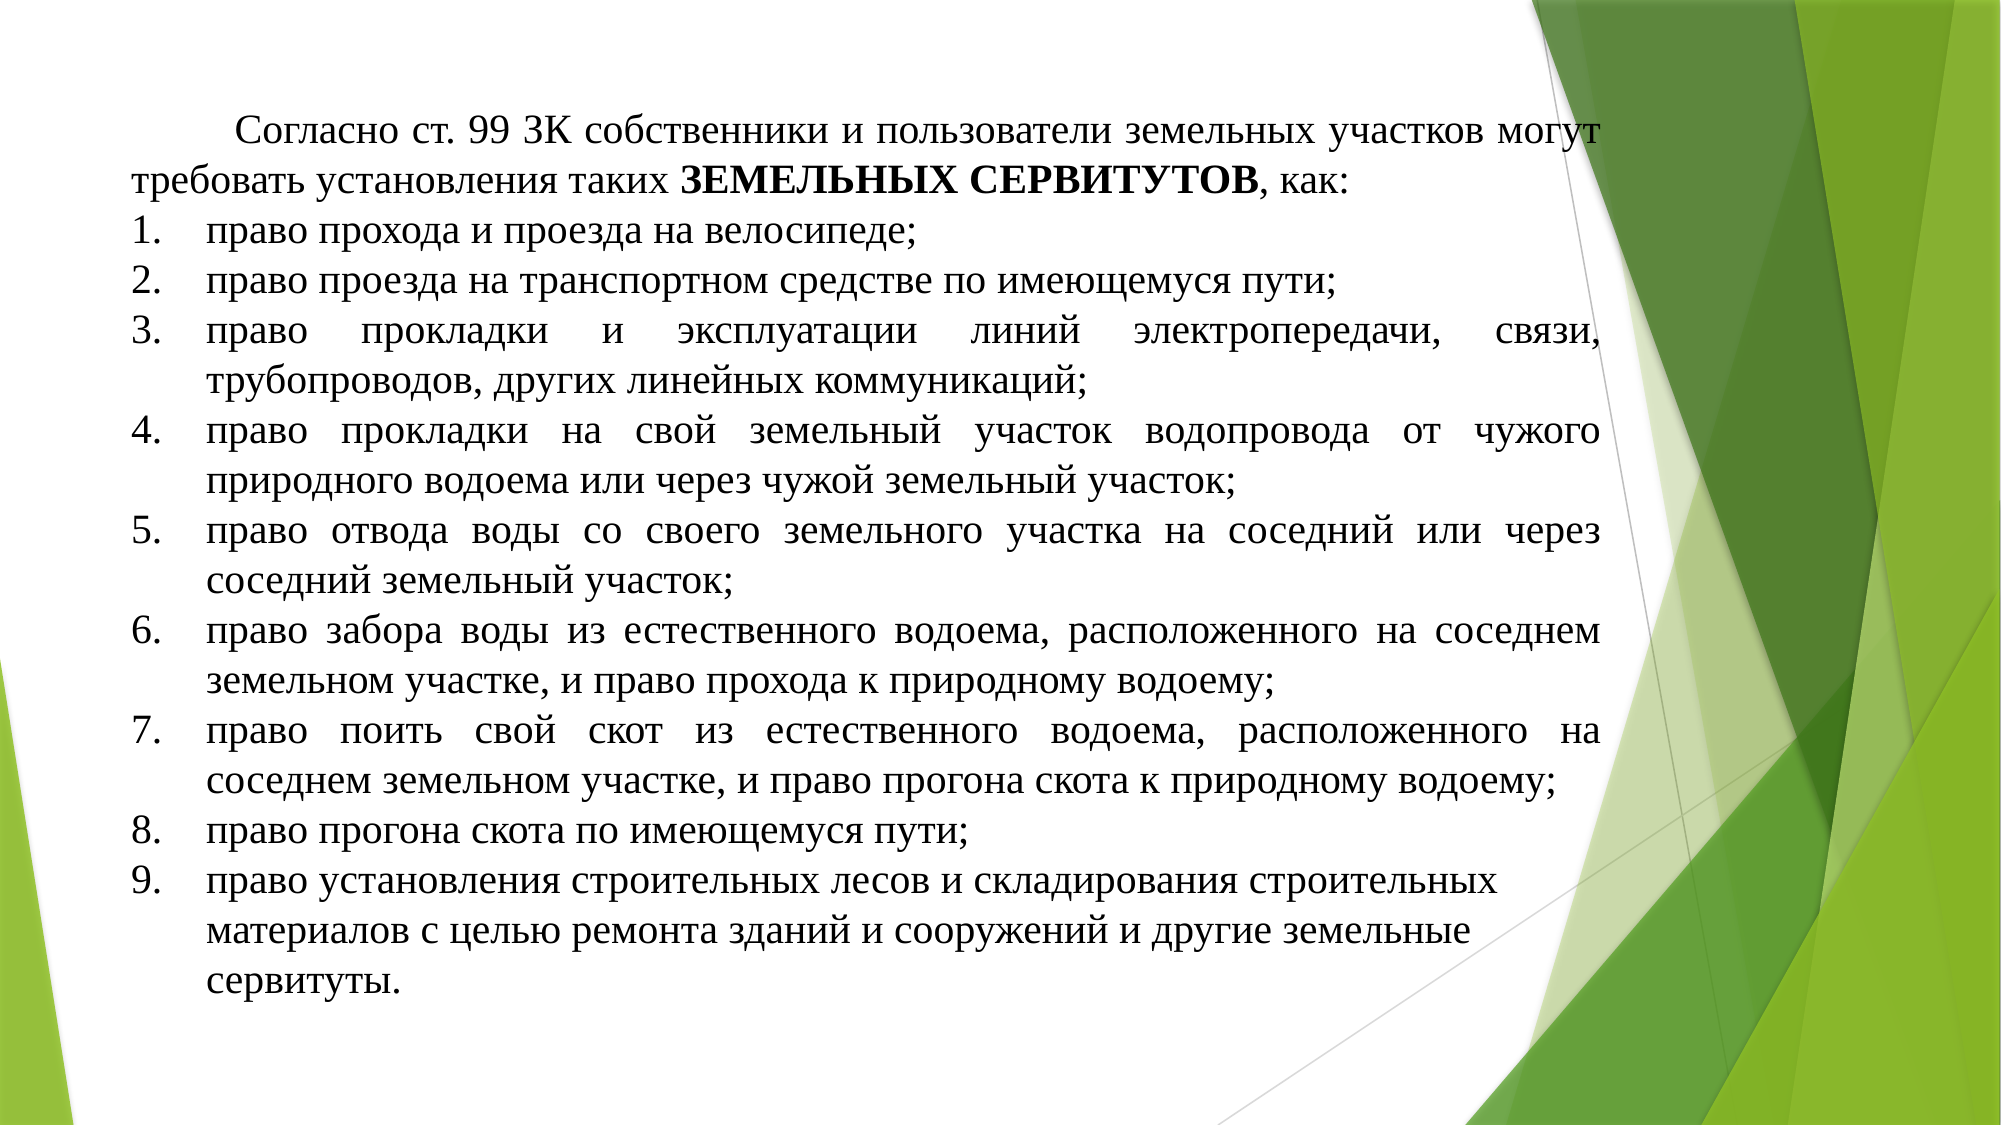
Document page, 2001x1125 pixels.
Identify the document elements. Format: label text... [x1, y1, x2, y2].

text_box Согласно ст. 99 ЗК собственники и пользователи земельных участков могут требовать установления таких ЗЕМЕЛЬНЫХ СЕРВИТУТОВ, как: право прохода и проезда на велосипеде; право проезда на транспортном средстве по имеющемуся пути; право прокладки и эксплуатации линий электропередачи, связи, трубопроводов, других линейных коммуникаций; право прокладки на свой земельный участок водопровода от чужого природного водоема или через чужой земельный участок; право отвода воды со своего земельного участка на соседний или через соседний земельный участок; право забора воды из естественного водоема, расположенного на соседнем земельном участке, и право прохода к природному водоему; право поить свой скот из естественного водоема, расположенного на соседнем земельном участке, и право прогона скота к природному водоему; право прогона скота по имеющемуся пути; право установления строительных лесов и складирования строительных материалов с целью ремонта зданий и сооружений и другие земельные сервитуты. [116, 94, 1617, 1010]
